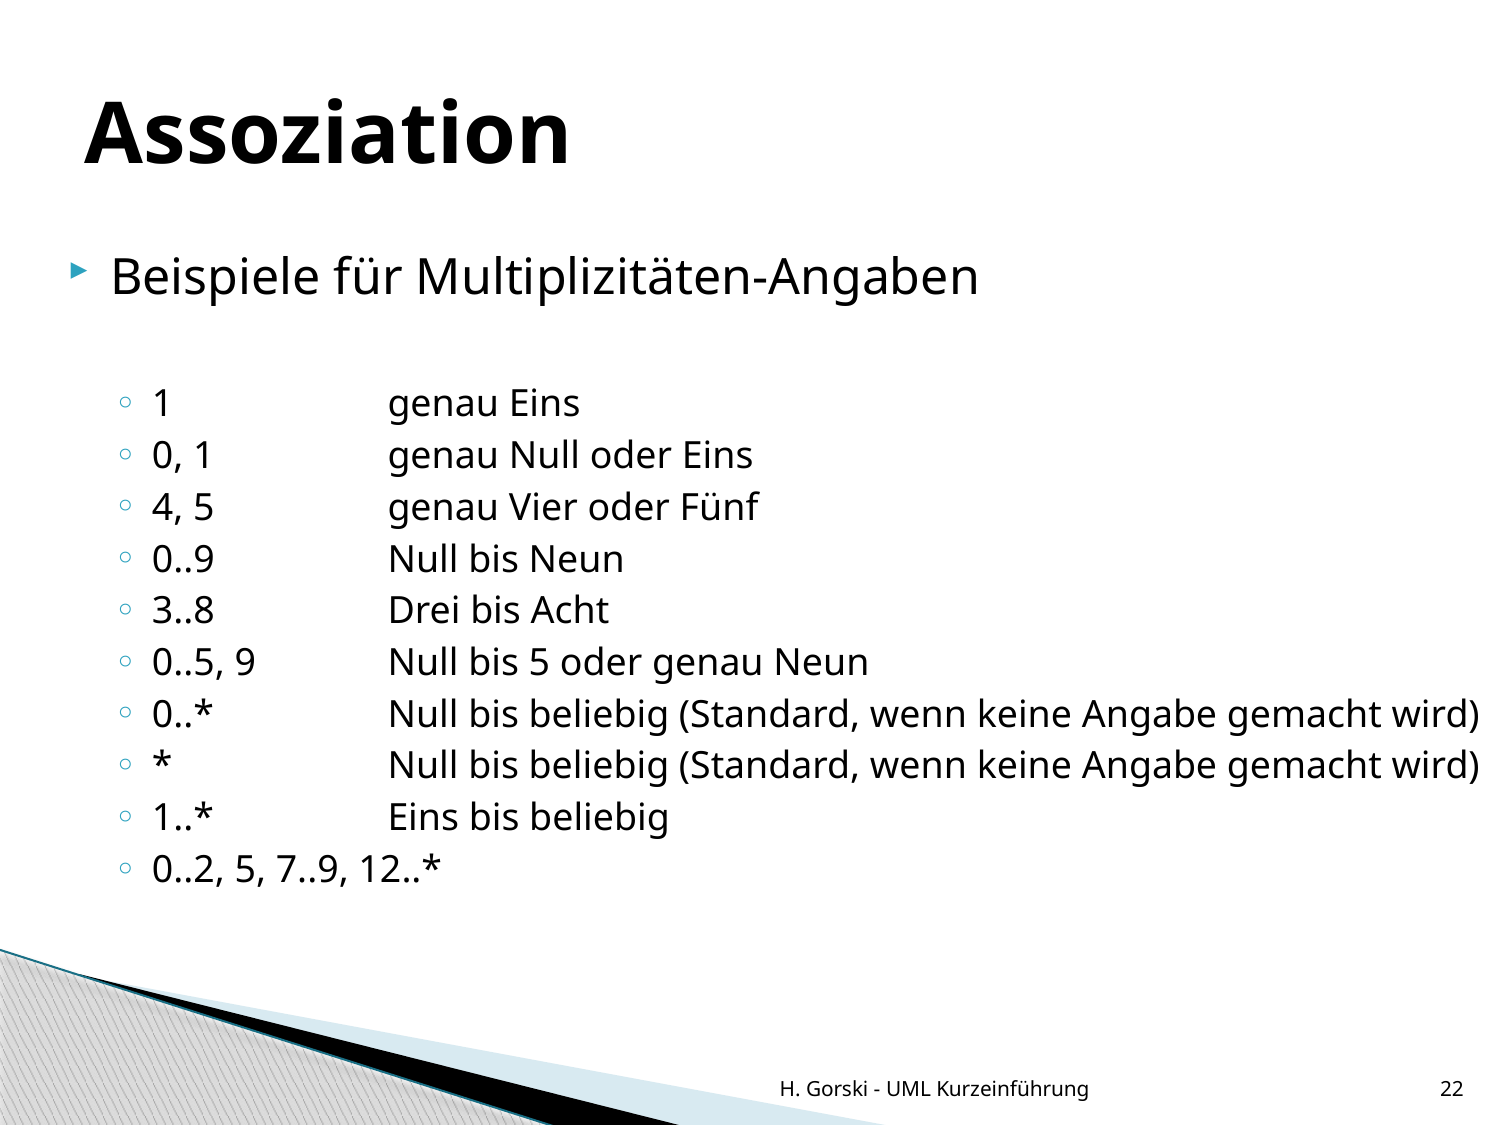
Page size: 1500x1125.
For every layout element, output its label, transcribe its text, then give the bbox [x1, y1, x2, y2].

list Beispiele für Multiplizitäten-Angaben 1 genau Eins 0, 1 genau Null oder Eins 4, 5 genau Vier oder Fünf 0..9 Null bis Neun 3..8 Drei bis Acht 0..5, 9 Null bis 5 oder genau Neun 0..* Null bis beliebig (Standard, wenn keine Angabe gemacht wird) * Null bis beliebig (Standard, wenn keine Angabe gemacht wird) 1..* Eins bis beliebig 0..2, 5, 7..9, 12..* [35, 236, 1500, 961]
footer H. Gorski - UML Kurzeinführung [718, 1051, 1105, 1112]
title Assoziation [70, 35, 1421, 223]
slide_number 22 [1418, 1051, 1479, 1112]
